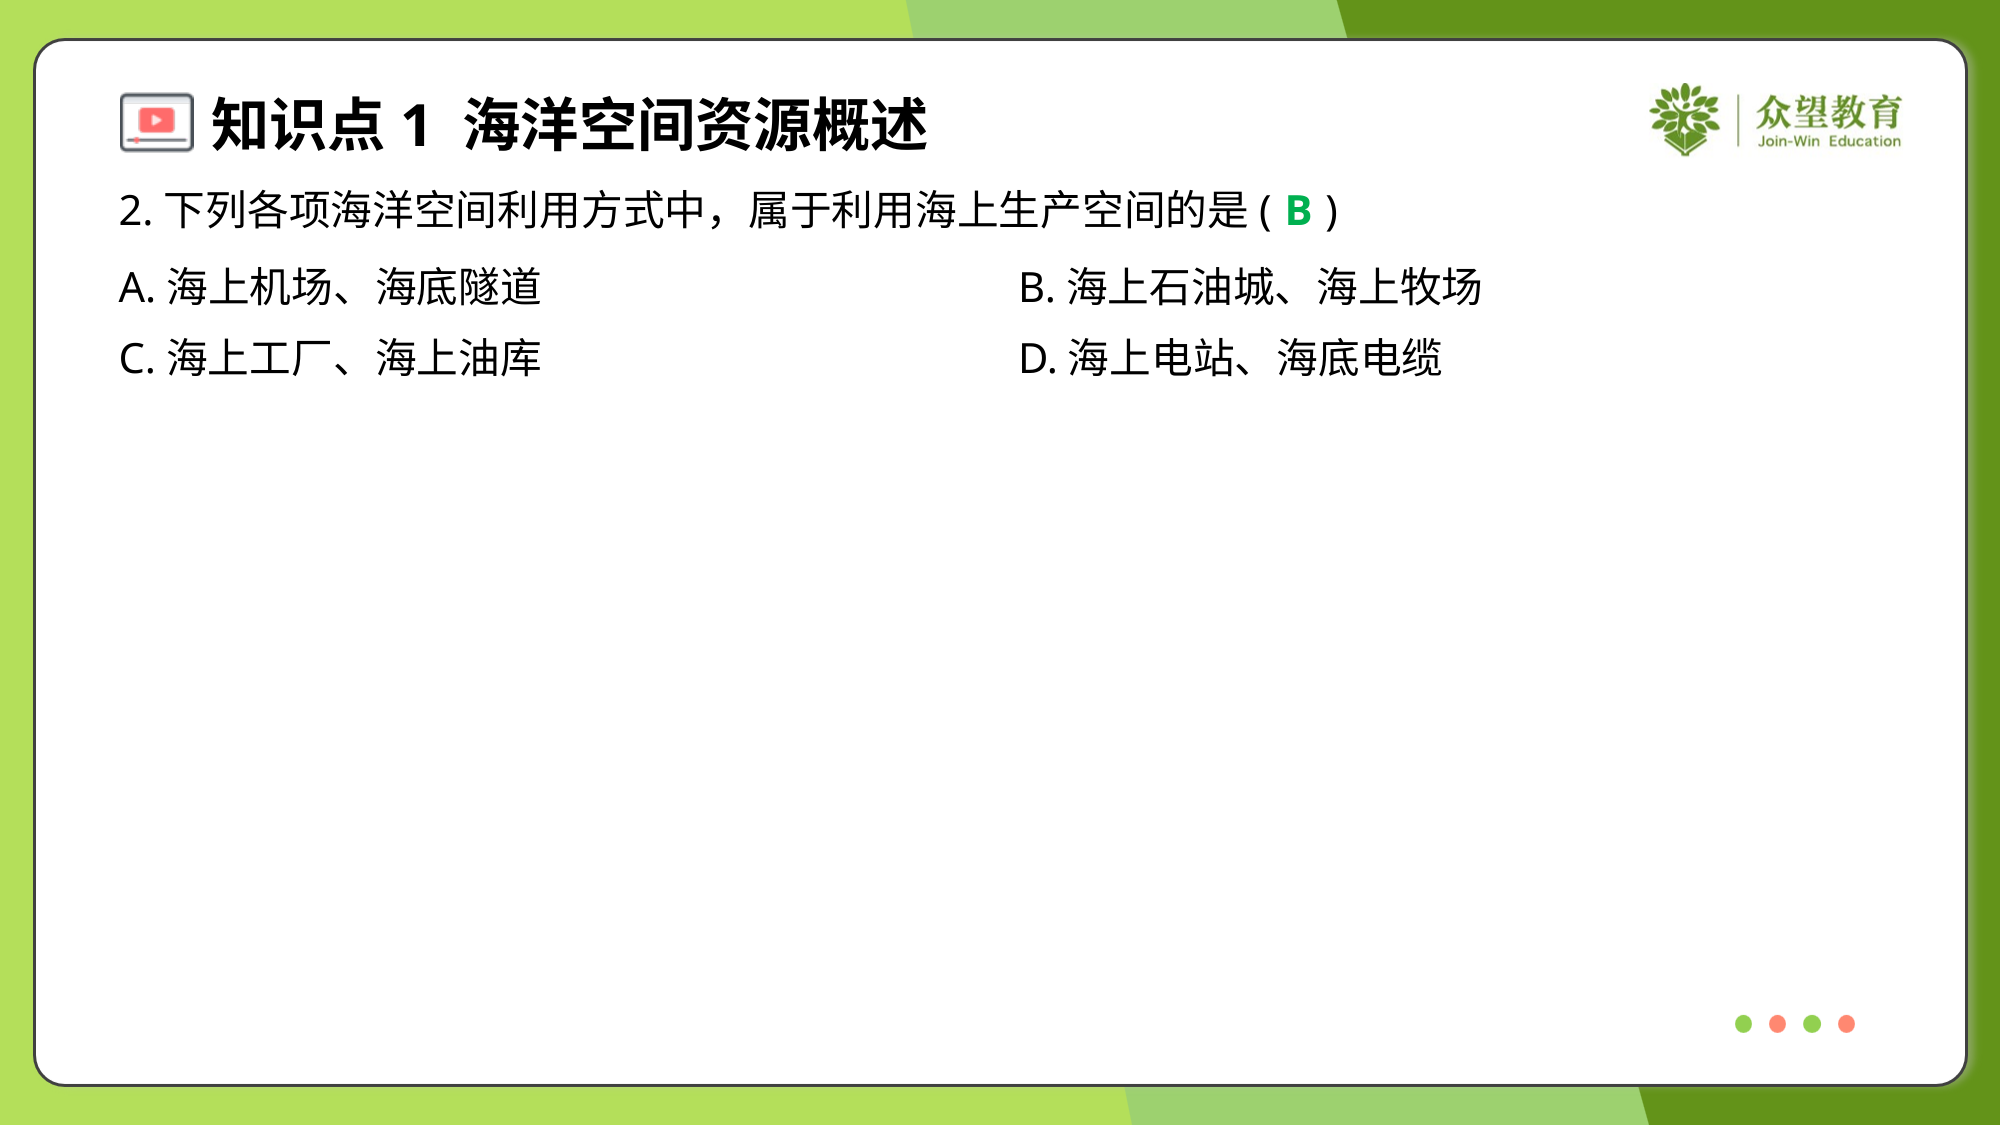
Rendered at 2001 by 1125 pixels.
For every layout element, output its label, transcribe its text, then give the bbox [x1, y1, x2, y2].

text_box A.海上机场、海底隧道 B.海上石油城、海上牧场 C.海上工厂、海上油库 D.海上电站、海底电缆 [118, 235, 1883, 374]
text_box 2.下列各项海洋空间利用方式中，属于利用海上生产空间的是( ) [118, 158, 1269, 226]
text_box B [1269, 158, 1328, 226]
picture [0, 0, 2000, 1125]
text_box 2.下列各项海洋空间利用方式中，属于利用海上生产空间的是( ) [1328, 158, 1883, 226]
